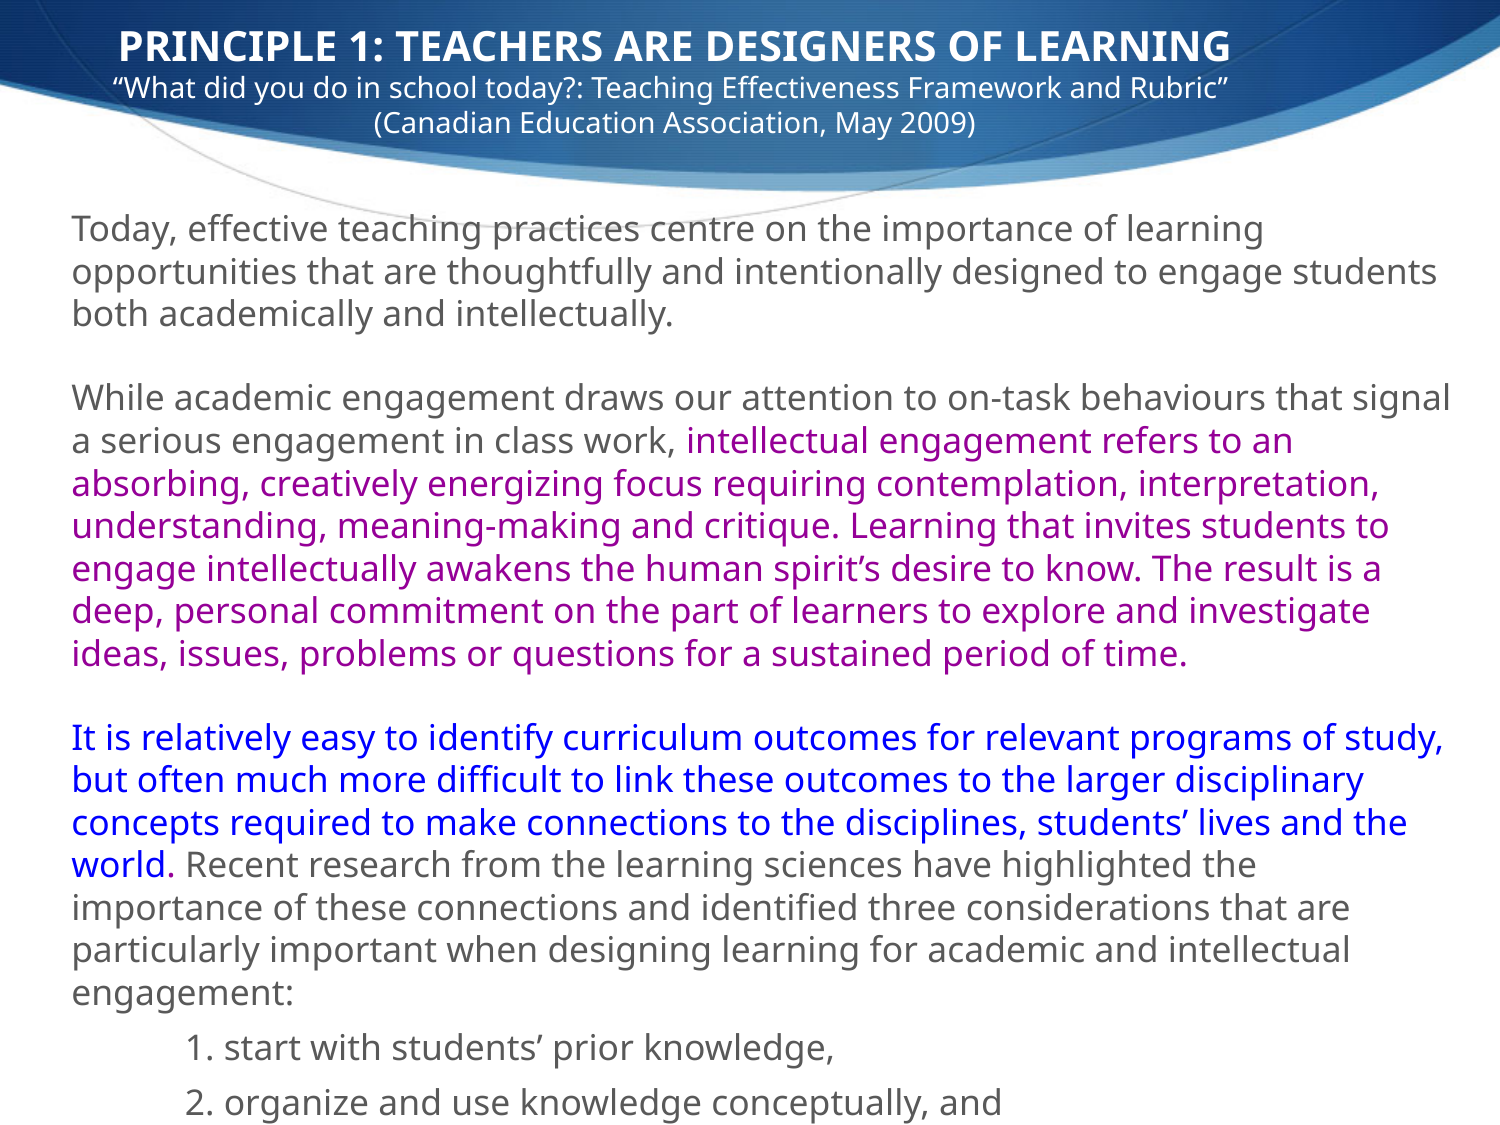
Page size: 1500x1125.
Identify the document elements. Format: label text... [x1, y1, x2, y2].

title PRINCIPLE 1: TEACHERS ARE DESIGNERS OF LEARNING “What did you do in school today?: Teaching Effectiveness Framework and Rubric” (Canadian Education Association, May 2009) [0, 0, 1350, 174]
picture [0, 0, 1500, 1125]
list Today, effective teaching practices centre on the importance of learning opportunities that are thoughtfully and intentionally designed to engage students both academically and intellectually. While academic engagement draws our attention to on-task behaviours that signal a serious engagement in class work, intellectual engagement refers to an absorbing, creatively energizing focus requiring contemplation, interpretation, understanding, meaning-making and critique. Learning that invites students to engage intellectually awakens the human spirit’s desire to know. The result is a deep, personal commitment on the part of learners to explore and investigate ideas, issues, problems or questions for a sustained period of time. It is relatively easy to identify curriculum outcomes for relevant programs of study, but often much more difficult to link these outcomes to the larger disciplinary concepts required to make connections to the disciplines, students’ lives and the world. Recent research from the learning sciences have highlighted the importance of these connections and identified three considerations that are particularly important when designing learning for academic and intellectual engagement: 1. start with students’ prior knowledge, 2. organize and use knowledge conceptually, and 3. build assessment into the fabric of study. [0, 198, 1470, 1125]
